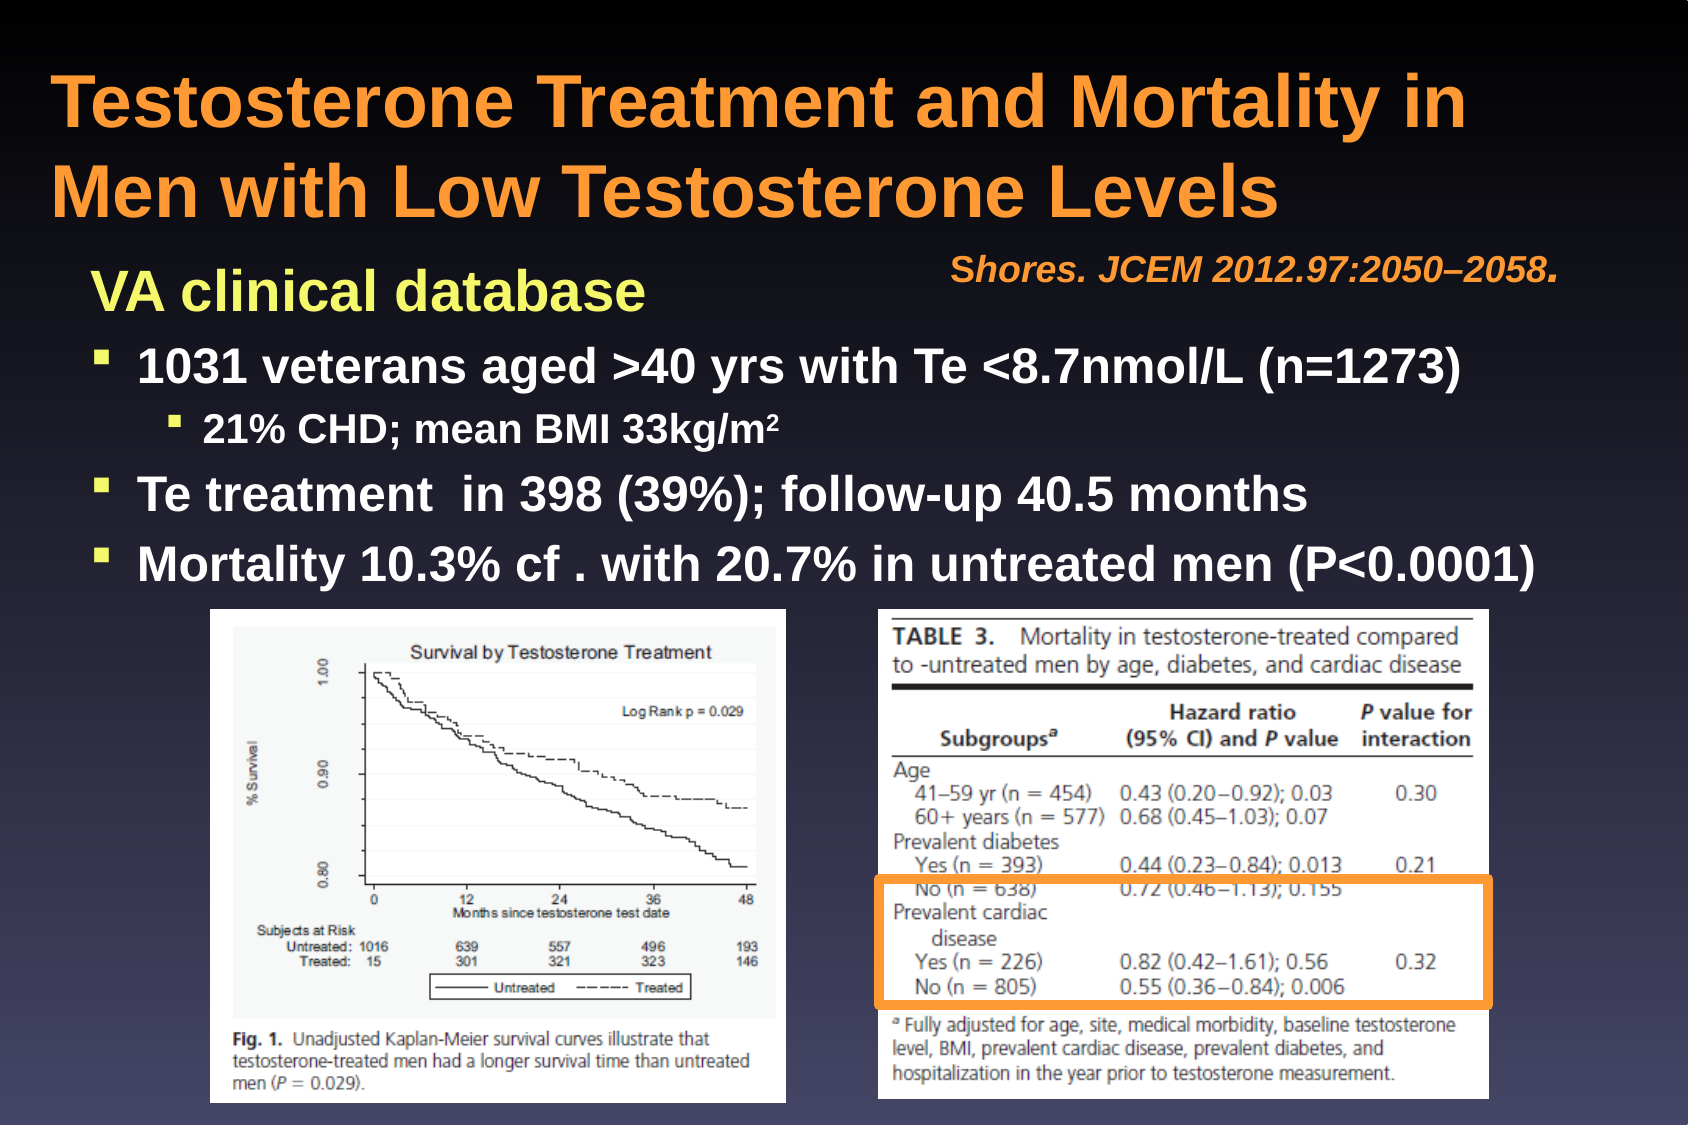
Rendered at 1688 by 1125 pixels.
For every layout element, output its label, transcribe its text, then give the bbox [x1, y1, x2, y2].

title Testosterone Treatment and Mortality in Men with Low Testosterone Levels Shores. JCEM 2012.97:2050–2058. [35, 45, 1618, 233]
picture [210, 609, 786, 1103]
picture [878, 609, 1489, 1099]
list VA clinical database 1031 veterans aged >40 yrs with Te <8.7nmol/L (n=1273) 21% CHD; mean BMI 33kg/m2 Te treatment in 398 (39%); follow-up 40.5 months Mortality 10.3% cf . with 20.7% in untreated men (P<0.0001) [0, 246, 1641, 891]
